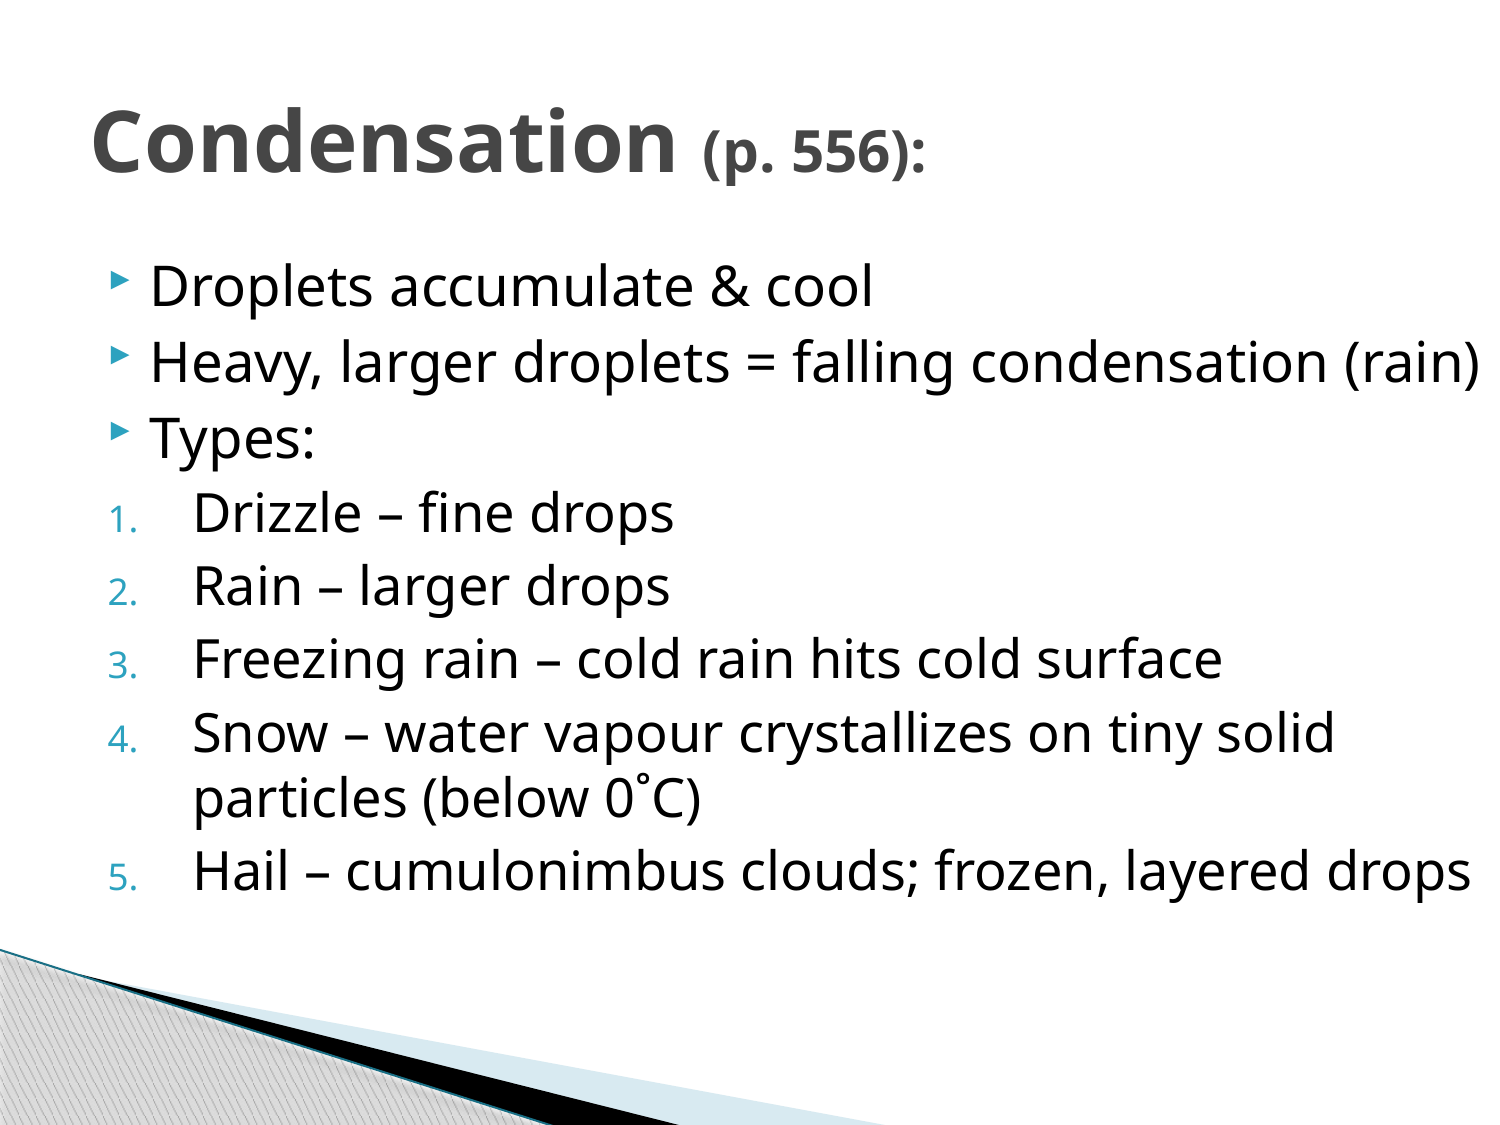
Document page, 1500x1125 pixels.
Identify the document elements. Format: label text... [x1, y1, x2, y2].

list Droplets accumulate & cool Heavy, larger droplets = falling condensation (rain) Types: Drizzle – fine drops Rain – larger drops Freezing rain – cold rain hits cold surface Snow – water vapour crystallizes on tiny solid particles (below 0˚C) Hail – cumulonimbus clouds; frozen, layered drops [75, 243, 1500, 1025]
title Condensation (p. 556): [75, 45, 1425, 233]
